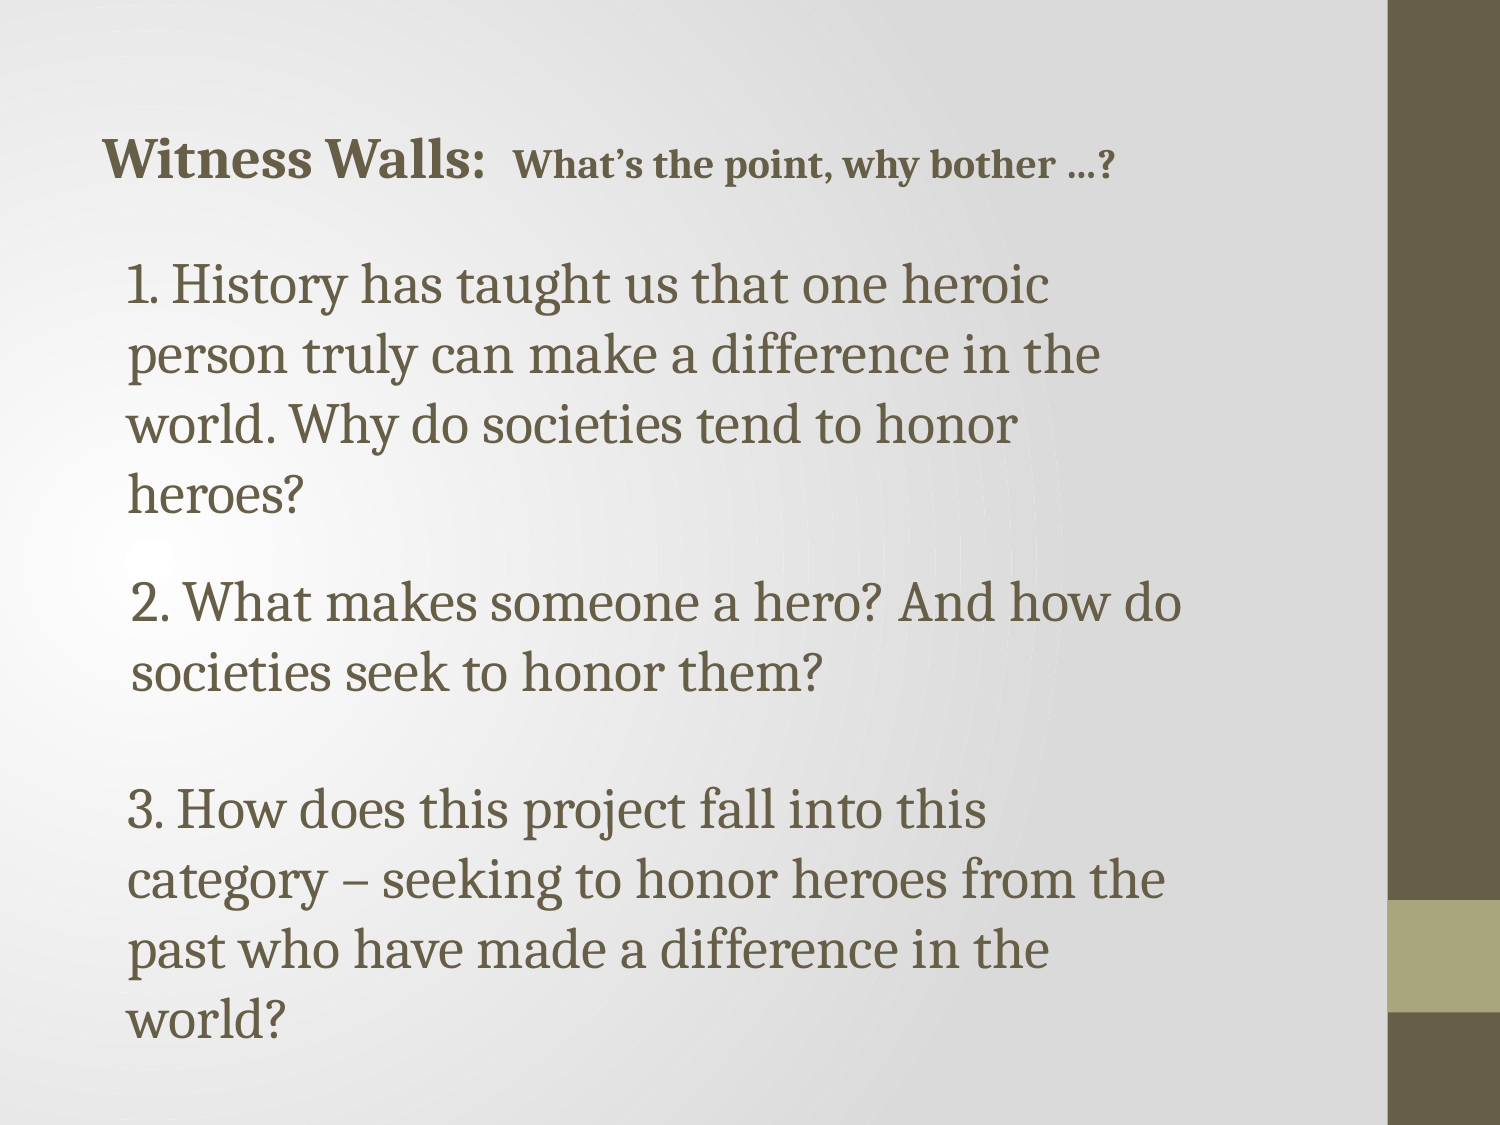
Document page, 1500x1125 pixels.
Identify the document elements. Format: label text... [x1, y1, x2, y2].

text_box 2. What makes someone a hero? And how do societies seek to honor them? [116, 555, 1217, 711]
text_box 1. History has taught us that one heroic person truly can make a difference in the world. Why do societies tend to honor heroes? [112, 237, 1213, 533]
text_box 3. How does this project fall into this category – seeking to honor heroes from the past who have made a difference in the world? [112, 762, 1213, 1058]
text_box Witness Walls: What’s the point, why bother …? [87, 112, 1175, 198]
